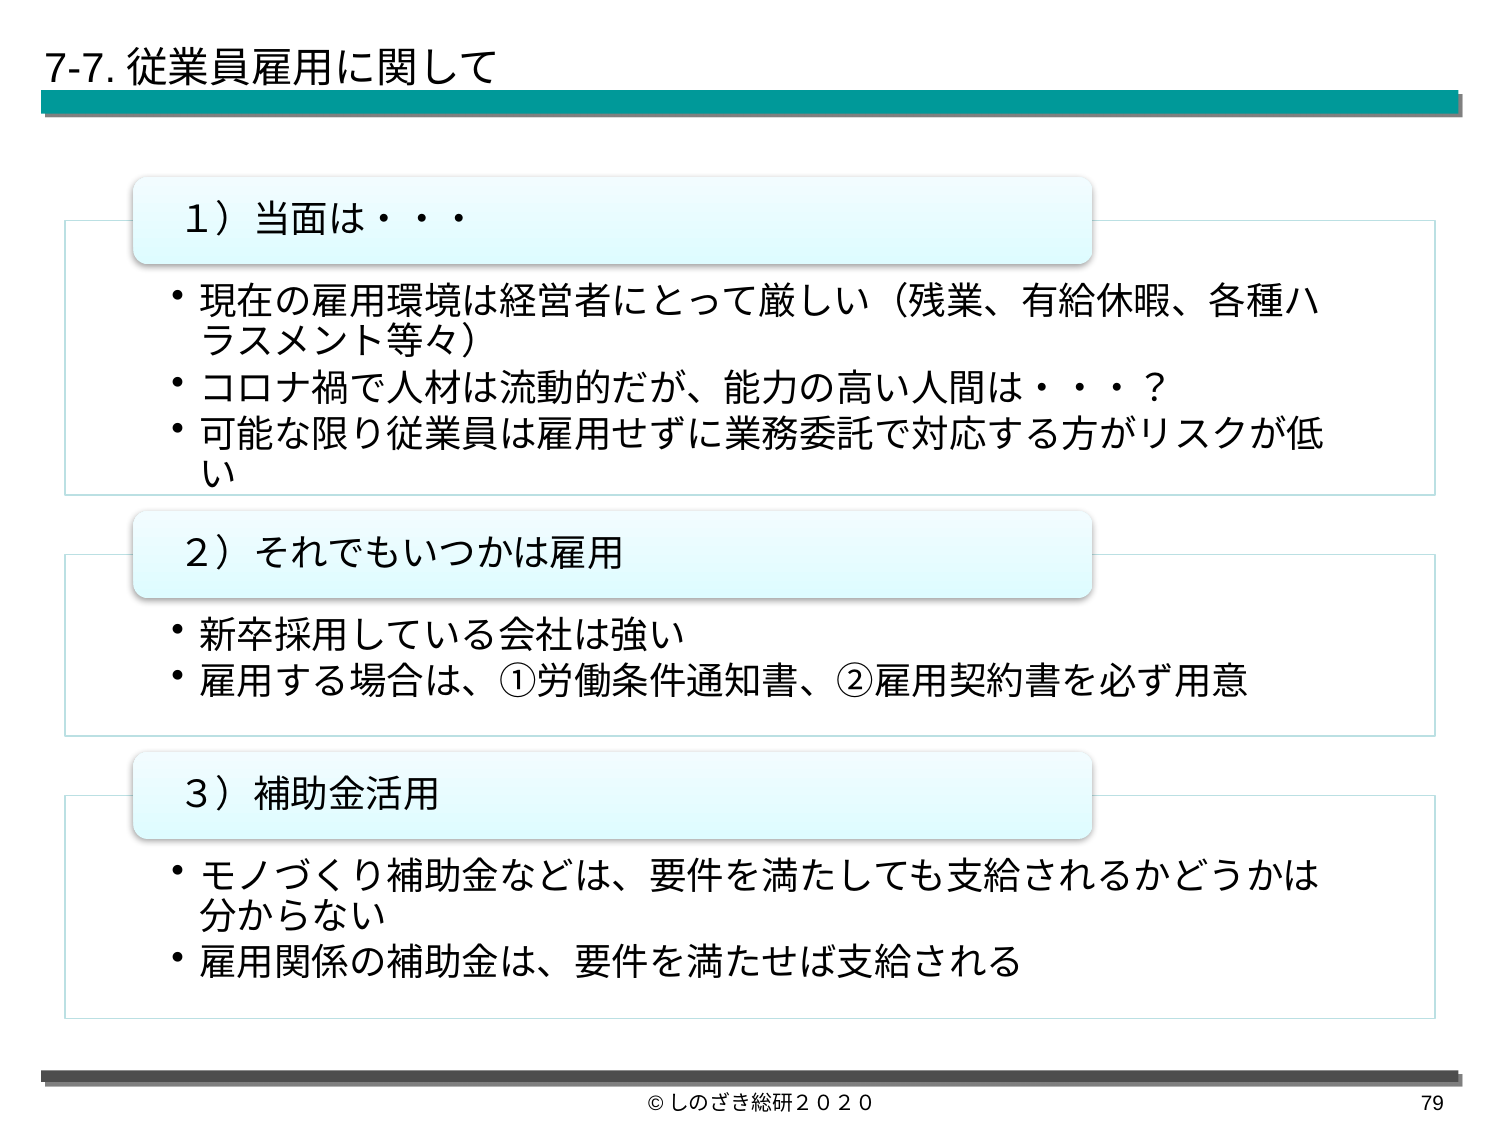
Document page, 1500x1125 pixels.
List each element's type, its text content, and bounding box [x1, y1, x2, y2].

slide_number 78 [1108, 1082, 1459, 1125]
text_box 7-7.従業員雇用に関して [29, 33, 904, 99]
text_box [64, 136, 1436, 1059]
footer ©しのざき総研２０２０ [524, 1082, 1000, 1125]
